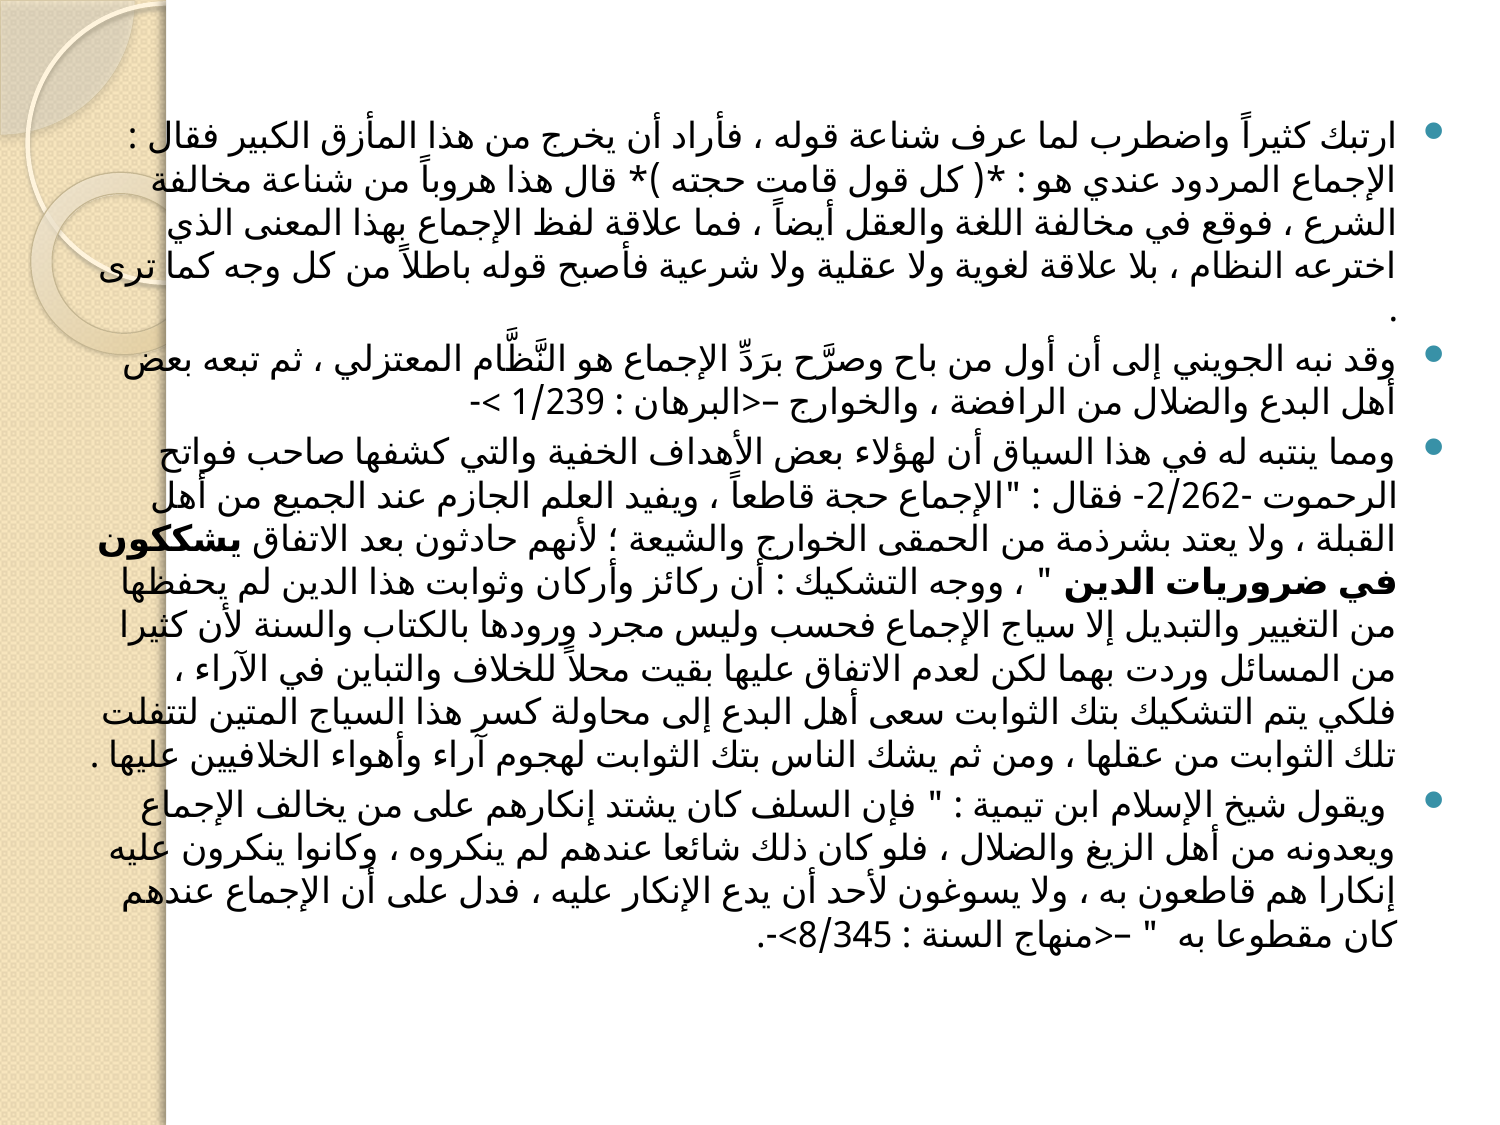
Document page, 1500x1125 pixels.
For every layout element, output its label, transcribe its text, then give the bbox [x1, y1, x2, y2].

list ارتبك كثيراً واضطرب لما عرف شناعة قوله ، فأراد أن يخرج من هذا المأزق الكبير فقال : الإجماع المردود عندي هو : *( كل قول قامت حجته )* قال هذا هروباً من شناعة مخالفة الشرع ، فوقع في مخالفة اللغة والعقل أيضاً ، فما علاقة لفظ الإجماع بهذا المعنى الذي اخترعه النظام ، بلا علاقة لغوية ولا عقلية ولا شرعية فأصبح قوله باطلاً من كل وجه كما ترى . وقد نبه الجويني إلى أن أول من باح وصرَّح برَدِّ الإجماع هو النَّظَّام المعتزلي ، ثم تبعه بعض أهل البدع والضلال من الرافضة ، والخوارج –<البرهان : 1/239 >- ومما ينتبه له في هذا السياق أن لهؤلاء بعض الأهداف الخفية والتي كشفها صاحب فواتح الرحموت -2/262- فقال : "الإجماع حجة قاطعاً ، ويفيد العلم الجازم عند الجميع من أهل القبلة ، ولا يعتد بشرذمة من الحمقى الخوارج والشيعة ؛ لأنهم حادثون بعد الاتفاق يشككون في ضروريات الدين " ، ووجه التشكيك : أن ركائز وأركان وثوابت هذا الدين لم يحفظها من التغيير والتبديل إلا سياج الإجماع فحسب وليس مجرد ورودها بالكتاب والسنة لأن كثيرا من المسائل وردت بهما لكن لعدم الاتفاق عليها بقيت محلاً للخلاف والتباين في الآراء ، فلكي يتم التشكيك بتك الثوابت سعى أهل البدع إلى محاولة كسر هذا السياج المتين لتتفلت تلك الثوابت من عقلها ، ومن ثم يشك الناس بتك الثوابت لهجوم آراء وأهواء الخلافيين عليها . ويقول شيخ الإسلام ابن تيمية : " فإن السلف كان يشتد إنكارهم على من يخالف الإجماع ويعدونه من أهل الزيغ والضلال ، فلو كان ذلك شائعا عندهم لم ينكروه ، وكانوا ينكرون عليه إنكارا هم قاطعون به ، ولا يسوغون لأحد أن يدع الإنكار عليه ، فدل على أن الإجماع عندهم كان مقطوعا به " –<منهاج السنة : 8/345>-. [75, 105, 1465, 1005]
